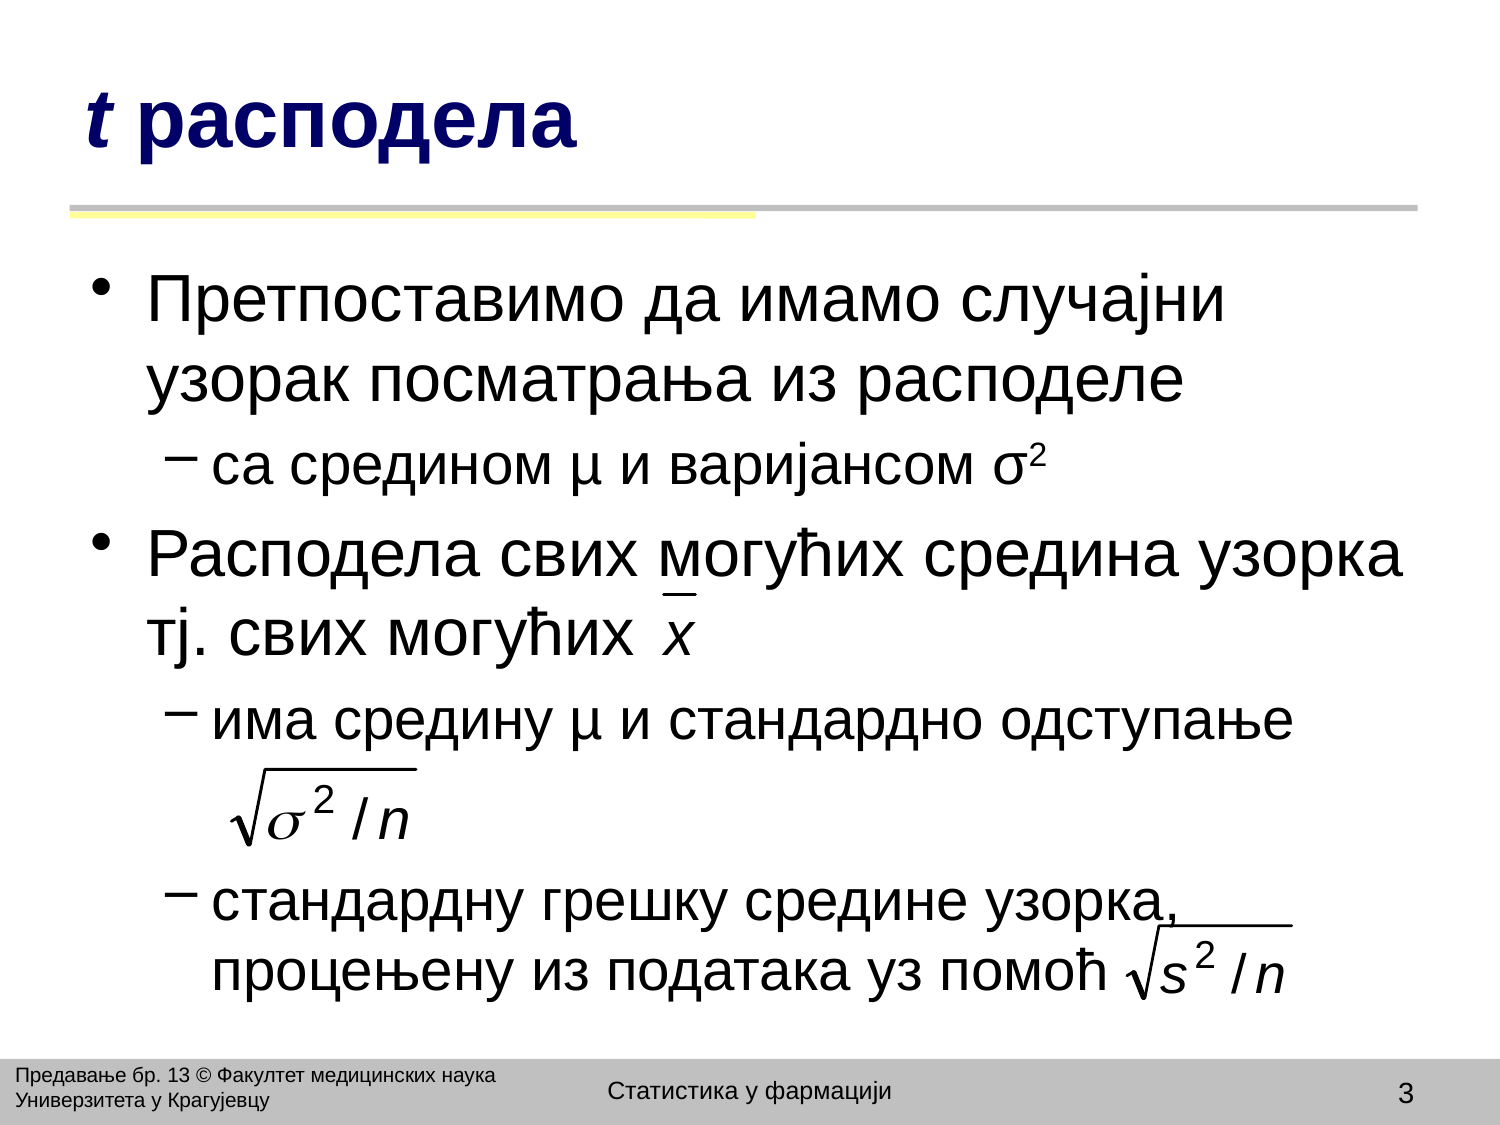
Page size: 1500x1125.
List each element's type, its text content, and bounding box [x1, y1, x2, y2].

list Претпоставимо да имамо случајни узорак посматрања из расподеле са средином µ и варијансом σ2 Расподела свих могућих средина узорка тј. свих могућих има средину µ и стандардно одступање стандардну грешку средине узорка, процењену из података уз помоћ [108, 543, 1426, 547]
slide_number 3 [1079, 1066, 1430, 1125]
slide_number Предавање бр. 13 © Факултет медицинских наука Универзитета у Крагујевцу [0, 1053, 614, 1108]
list Претпоставимо да имамо случајни узорак посматрања из расподеле са средином µ и варијансом σ2 Расподела свих могућих средина узорка тј. свих могућих има средину µ и стандардно одступање стандардну грешку средине узорка, процењену из података уз помоћ [74, 246, 1426, 542]
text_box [217, 753, 429, 864]
title t расподела [69, 19, 1426, 208]
list Претпоставимо да имамо случајни узорак посматрања из расподеле са средином µ и варијансом σ2 Расподела свих могућих средина узорка тј. свих могућих има средину µ и стандардно одступање стандардну грешку средине узорка, процењену из података уз помоћ [74, 548, 1426, 1023]
footer Статистика у фармацији [512, 1066, 988, 1125]
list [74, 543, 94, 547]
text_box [1114, 910, 1305, 1017]
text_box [651, 579, 712, 668]
